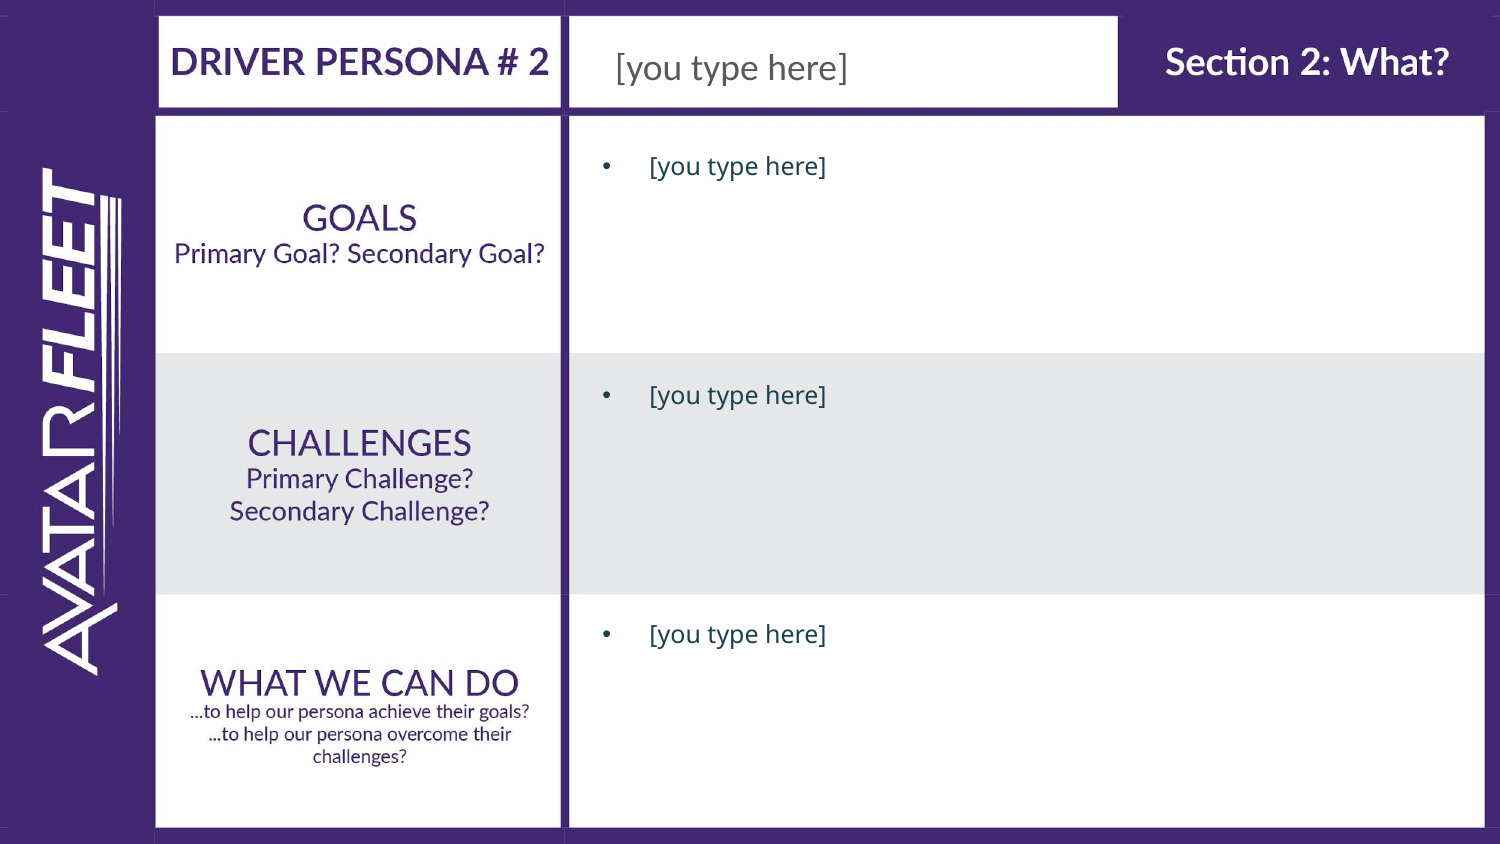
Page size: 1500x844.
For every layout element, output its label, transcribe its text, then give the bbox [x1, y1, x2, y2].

text_box [you type here] [587, 134, 1425, 188]
text_box [you type here] [599, 35, 1063, 97]
text_box [you type here] [587, 363, 1425, 417]
picture [0, 0, 1500, 844]
text_box [you type here] [587, 602, 1425, 656]
